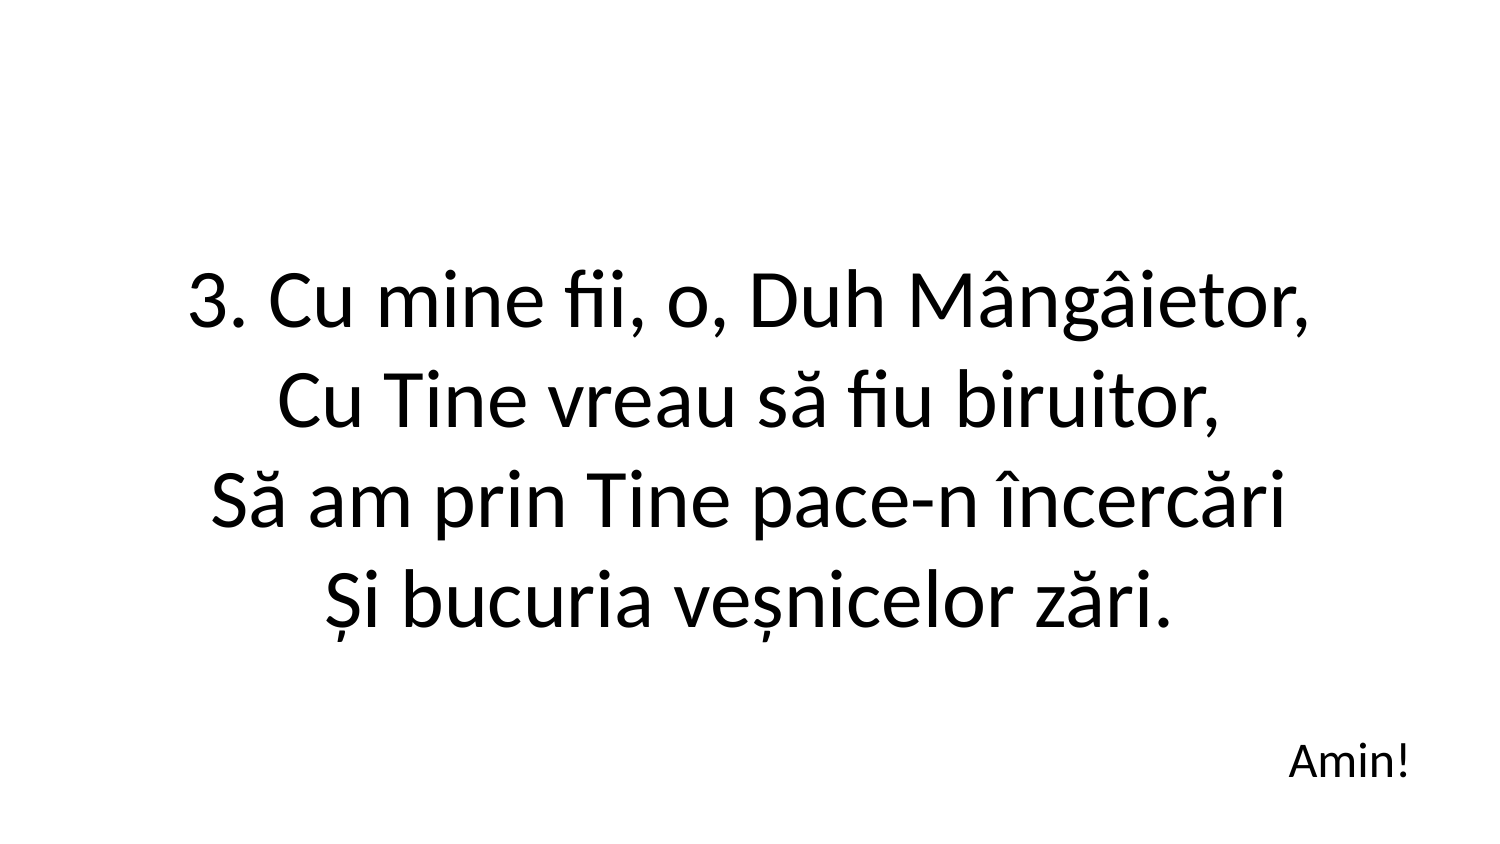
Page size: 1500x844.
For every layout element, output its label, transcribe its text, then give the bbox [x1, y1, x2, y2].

text_box Amin! [1273, 674, 1427, 795]
text_box 3. Cu mine fii, o, Duh Mângâietor, Cu Tine vreau să fiu biruitor, Să am prin Tine pace-n încercări Și bucuria veșnicelor zări. [171, 192, 1329, 652]
